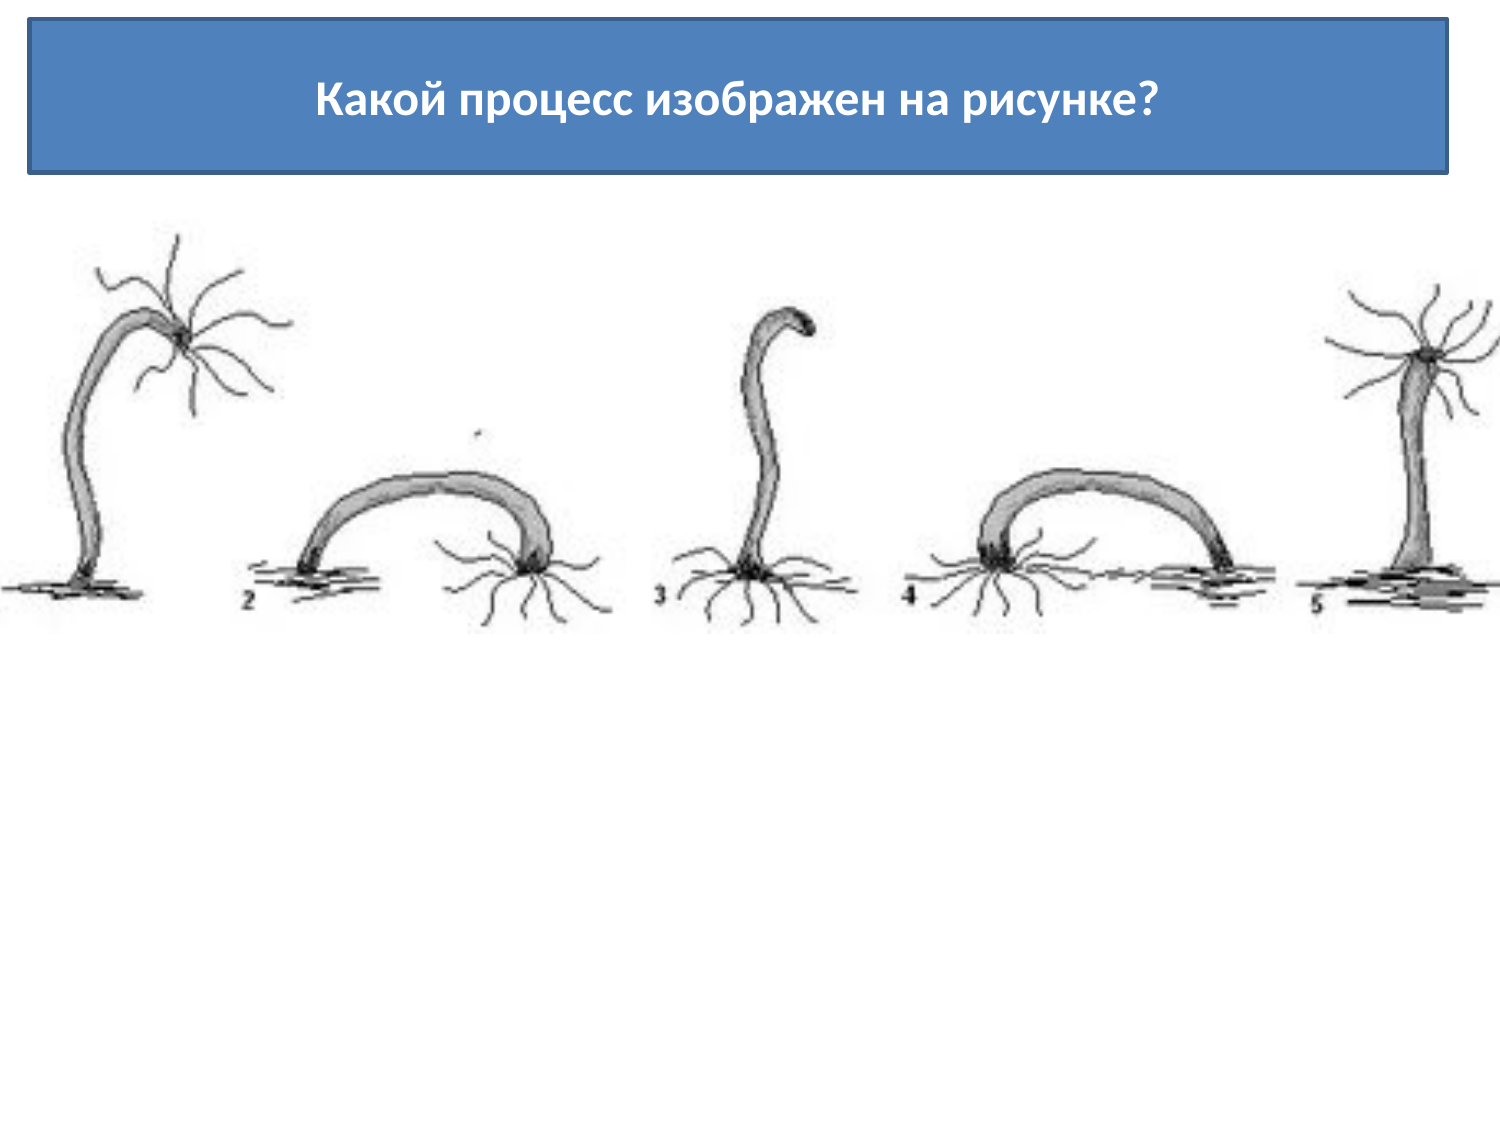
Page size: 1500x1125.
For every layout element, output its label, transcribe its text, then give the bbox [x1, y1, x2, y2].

picture [0, 219, 1500, 634]
text_box Какой процесс изображен на рисунке? [27, 17, 1449, 175]
